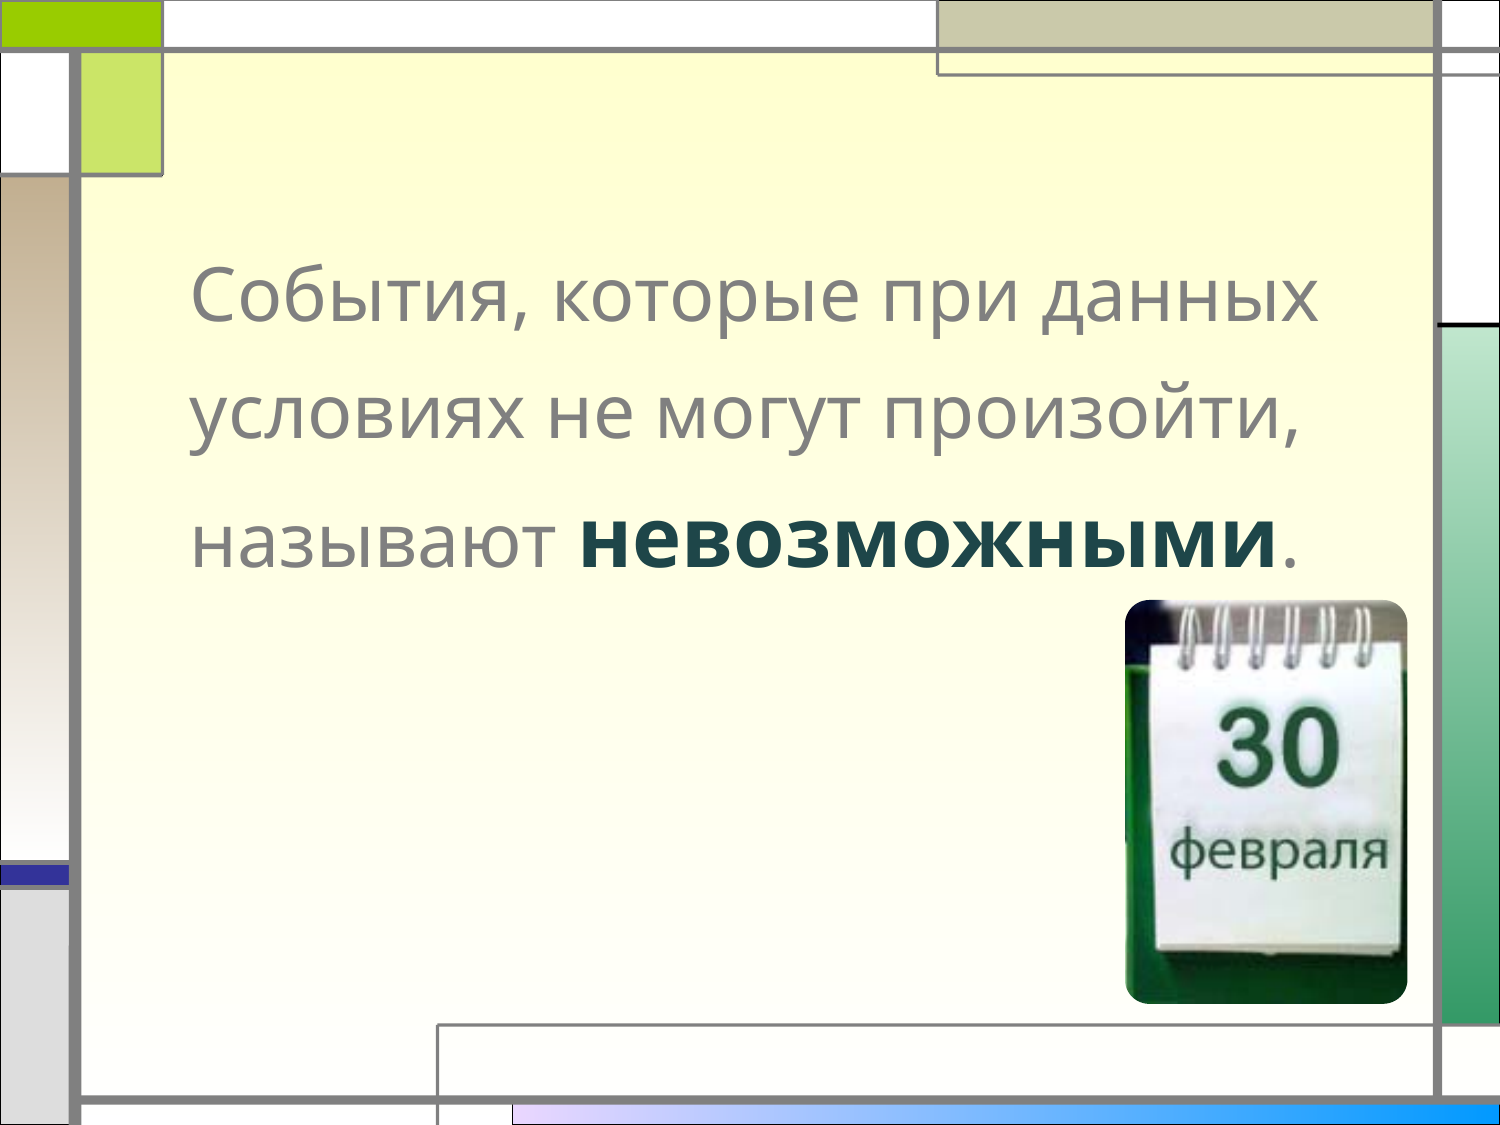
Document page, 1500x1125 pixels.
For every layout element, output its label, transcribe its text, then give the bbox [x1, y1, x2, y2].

picture [1124, 599, 1408, 1005]
list События, которые при данных условиях не могут произойти, называют невозможными. [174, 212, 1426, 613]
